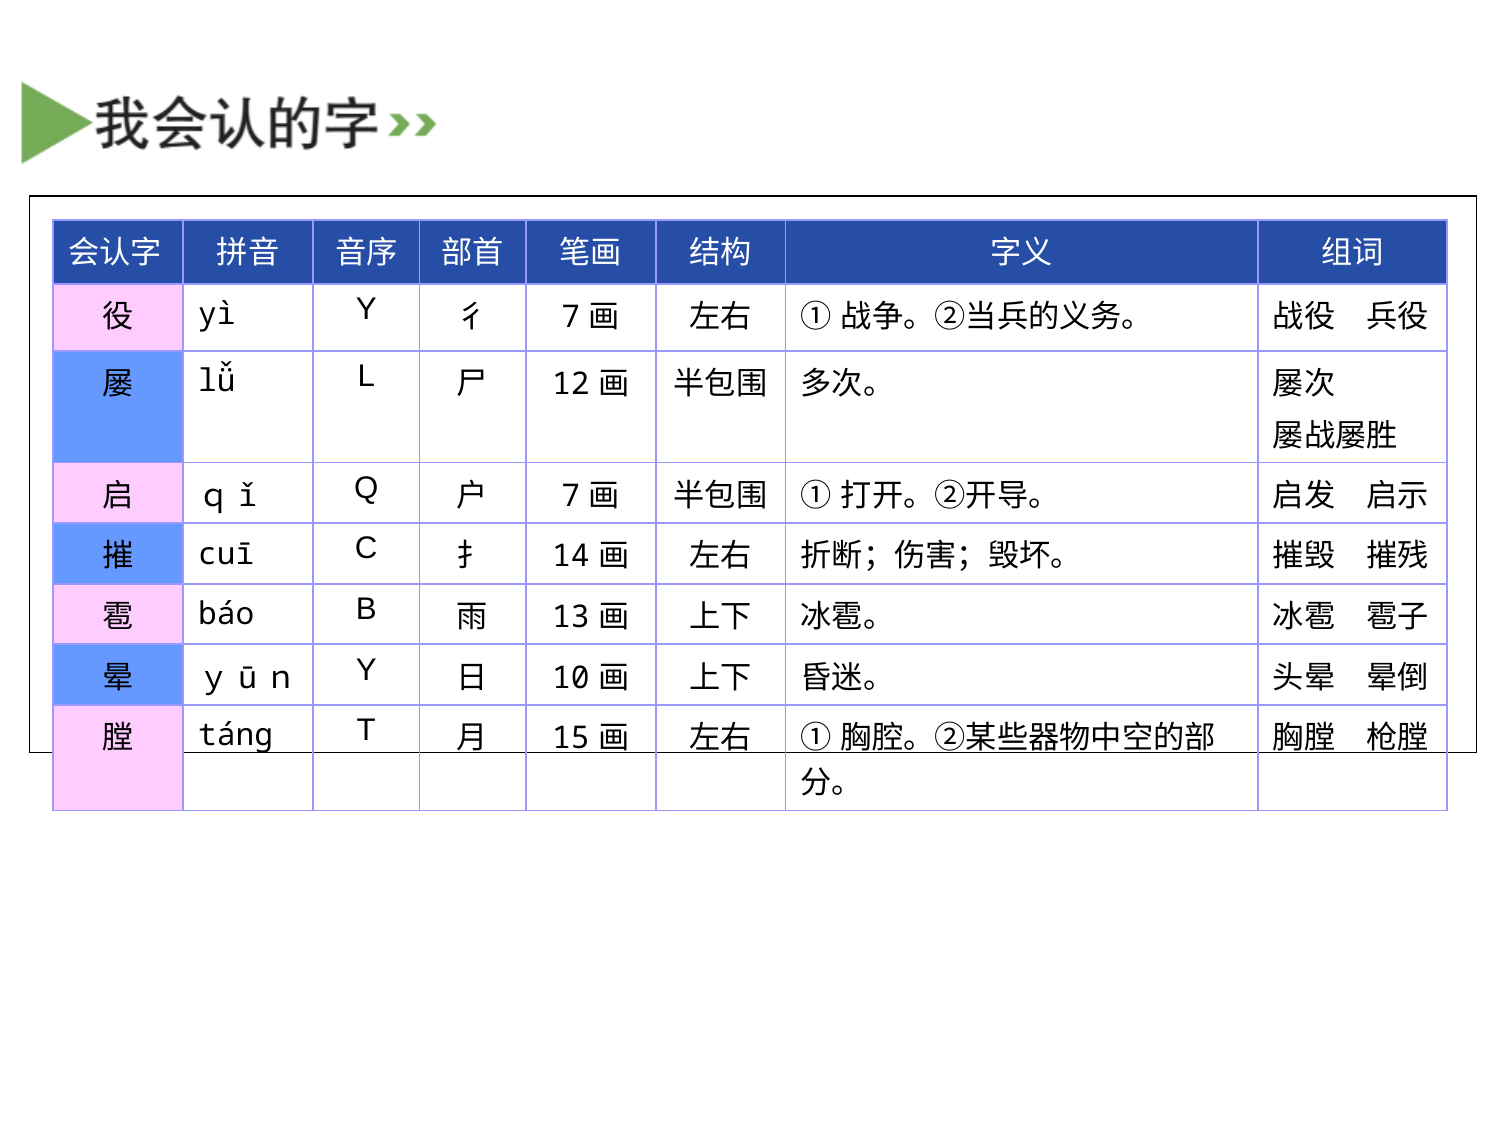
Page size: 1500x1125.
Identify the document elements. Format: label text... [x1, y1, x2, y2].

table_cell Y [314, 285, 419, 350]
table_cell 晕 [54, 645, 182, 704]
table_header 部首 [420, 221, 525, 283]
table_cell 雹 [54, 585, 182, 643]
table_cell ①战争。②当兵的义务。 [786, 285, 1257, 350]
table_cell 半包围 [657, 352, 785, 462]
table_cell 启发 启示 [1259, 463, 1446, 522]
table_cell 12画 [527, 352, 655, 462]
table_cell ①打开。②开导。 [786, 463, 1257, 522]
table_cell 膛 [54, 706, 182, 810]
table_cell 彳 [420, 285, 525, 350]
table_cell ①胸腔。②某些器物中空的部分。 [786, 706, 1257, 810]
table_header 会认字 [54, 221, 182, 283]
table_cell 左右 [657, 524, 785, 583]
table_cell táng [184, 706, 312, 810]
table_cell 半包围 [657, 463, 785, 522]
table_cell 上下 [657, 645, 785, 704]
table_cell 月 [420, 706, 525, 810]
table_cell ｙūｎ [184, 645, 312, 704]
table_cell 摧 [54, 524, 182, 583]
table_cell L [314, 352, 419, 462]
table_cell cuī [184, 524, 312, 583]
table_cell 启 [54, 463, 182, 522]
table_cell 14画 [527, 524, 655, 583]
table_cell 左右 [657, 285, 785, 350]
table_cell lǚ [184, 352, 312, 462]
table_cell 冰雹 雹子 [1259, 585, 1446, 643]
table_cell yì [184, 285, 312, 350]
table_cell 扌 [420, 524, 525, 583]
table_cell 雨 [420, 585, 525, 643]
table_header 结构 [657, 221, 785, 283]
table_cell 7画 [527, 285, 655, 350]
table_cell 尸 [420, 352, 525, 462]
table_cell 15画 [527, 706, 655, 810]
table_header 拼音 [184, 221, 312, 283]
table_cell 昏迷。 [786, 645, 1257, 704]
table_cell 冰雹。 [786, 585, 1257, 643]
table_cell 户 [420, 463, 525, 522]
table_cell báo [184, 585, 312, 643]
table_cell Y [314, 645, 419, 704]
table_cell 摧毁 摧残 [1259, 524, 1446, 583]
table_cell 役 [54, 285, 182, 350]
table_cell ｑǐ [184, 463, 312, 522]
table_cell 多次。 [786, 352, 1257, 462]
table_cell 10画 [527, 645, 655, 704]
table_cell 屡 [54, 352, 182, 462]
table_cell 胸膛 枪膛 [1259, 706, 1446, 810]
table_header 音序 [314, 221, 419, 283]
table_cell 屡次 屡战屡胜 [1259, 352, 1446, 462]
table_cell 日 [420, 645, 525, 704]
table_cell B [314, 585, 419, 643]
table_cell 头晕 晕倒 [1259, 645, 1446, 704]
table_cell C [314, 524, 419, 583]
table_cell 7画 [527, 463, 655, 522]
table_cell 13画 [527, 585, 655, 643]
table_cell 上下 [657, 585, 785, 643]
table_header 笔画 [527, 221, 655, 283]
table_cell 战役 兵役 [1259, 285, 1446, 350]
table_cell 左右 [657, 706, 785, 810]
table_header 组词 [1259, 221, 1446, 283]
picture [17, 78, 440, 169]
table_cell T [314, 706, 419, 810]
table_header 字义 [786, 221, 1257, 283]
table_cell Q [314, 463, 419, 522]
text_box [29, 196, 1477, 753]
table_cell 折断；伤害；毁坏。 [786, 524, 1257, 583]
